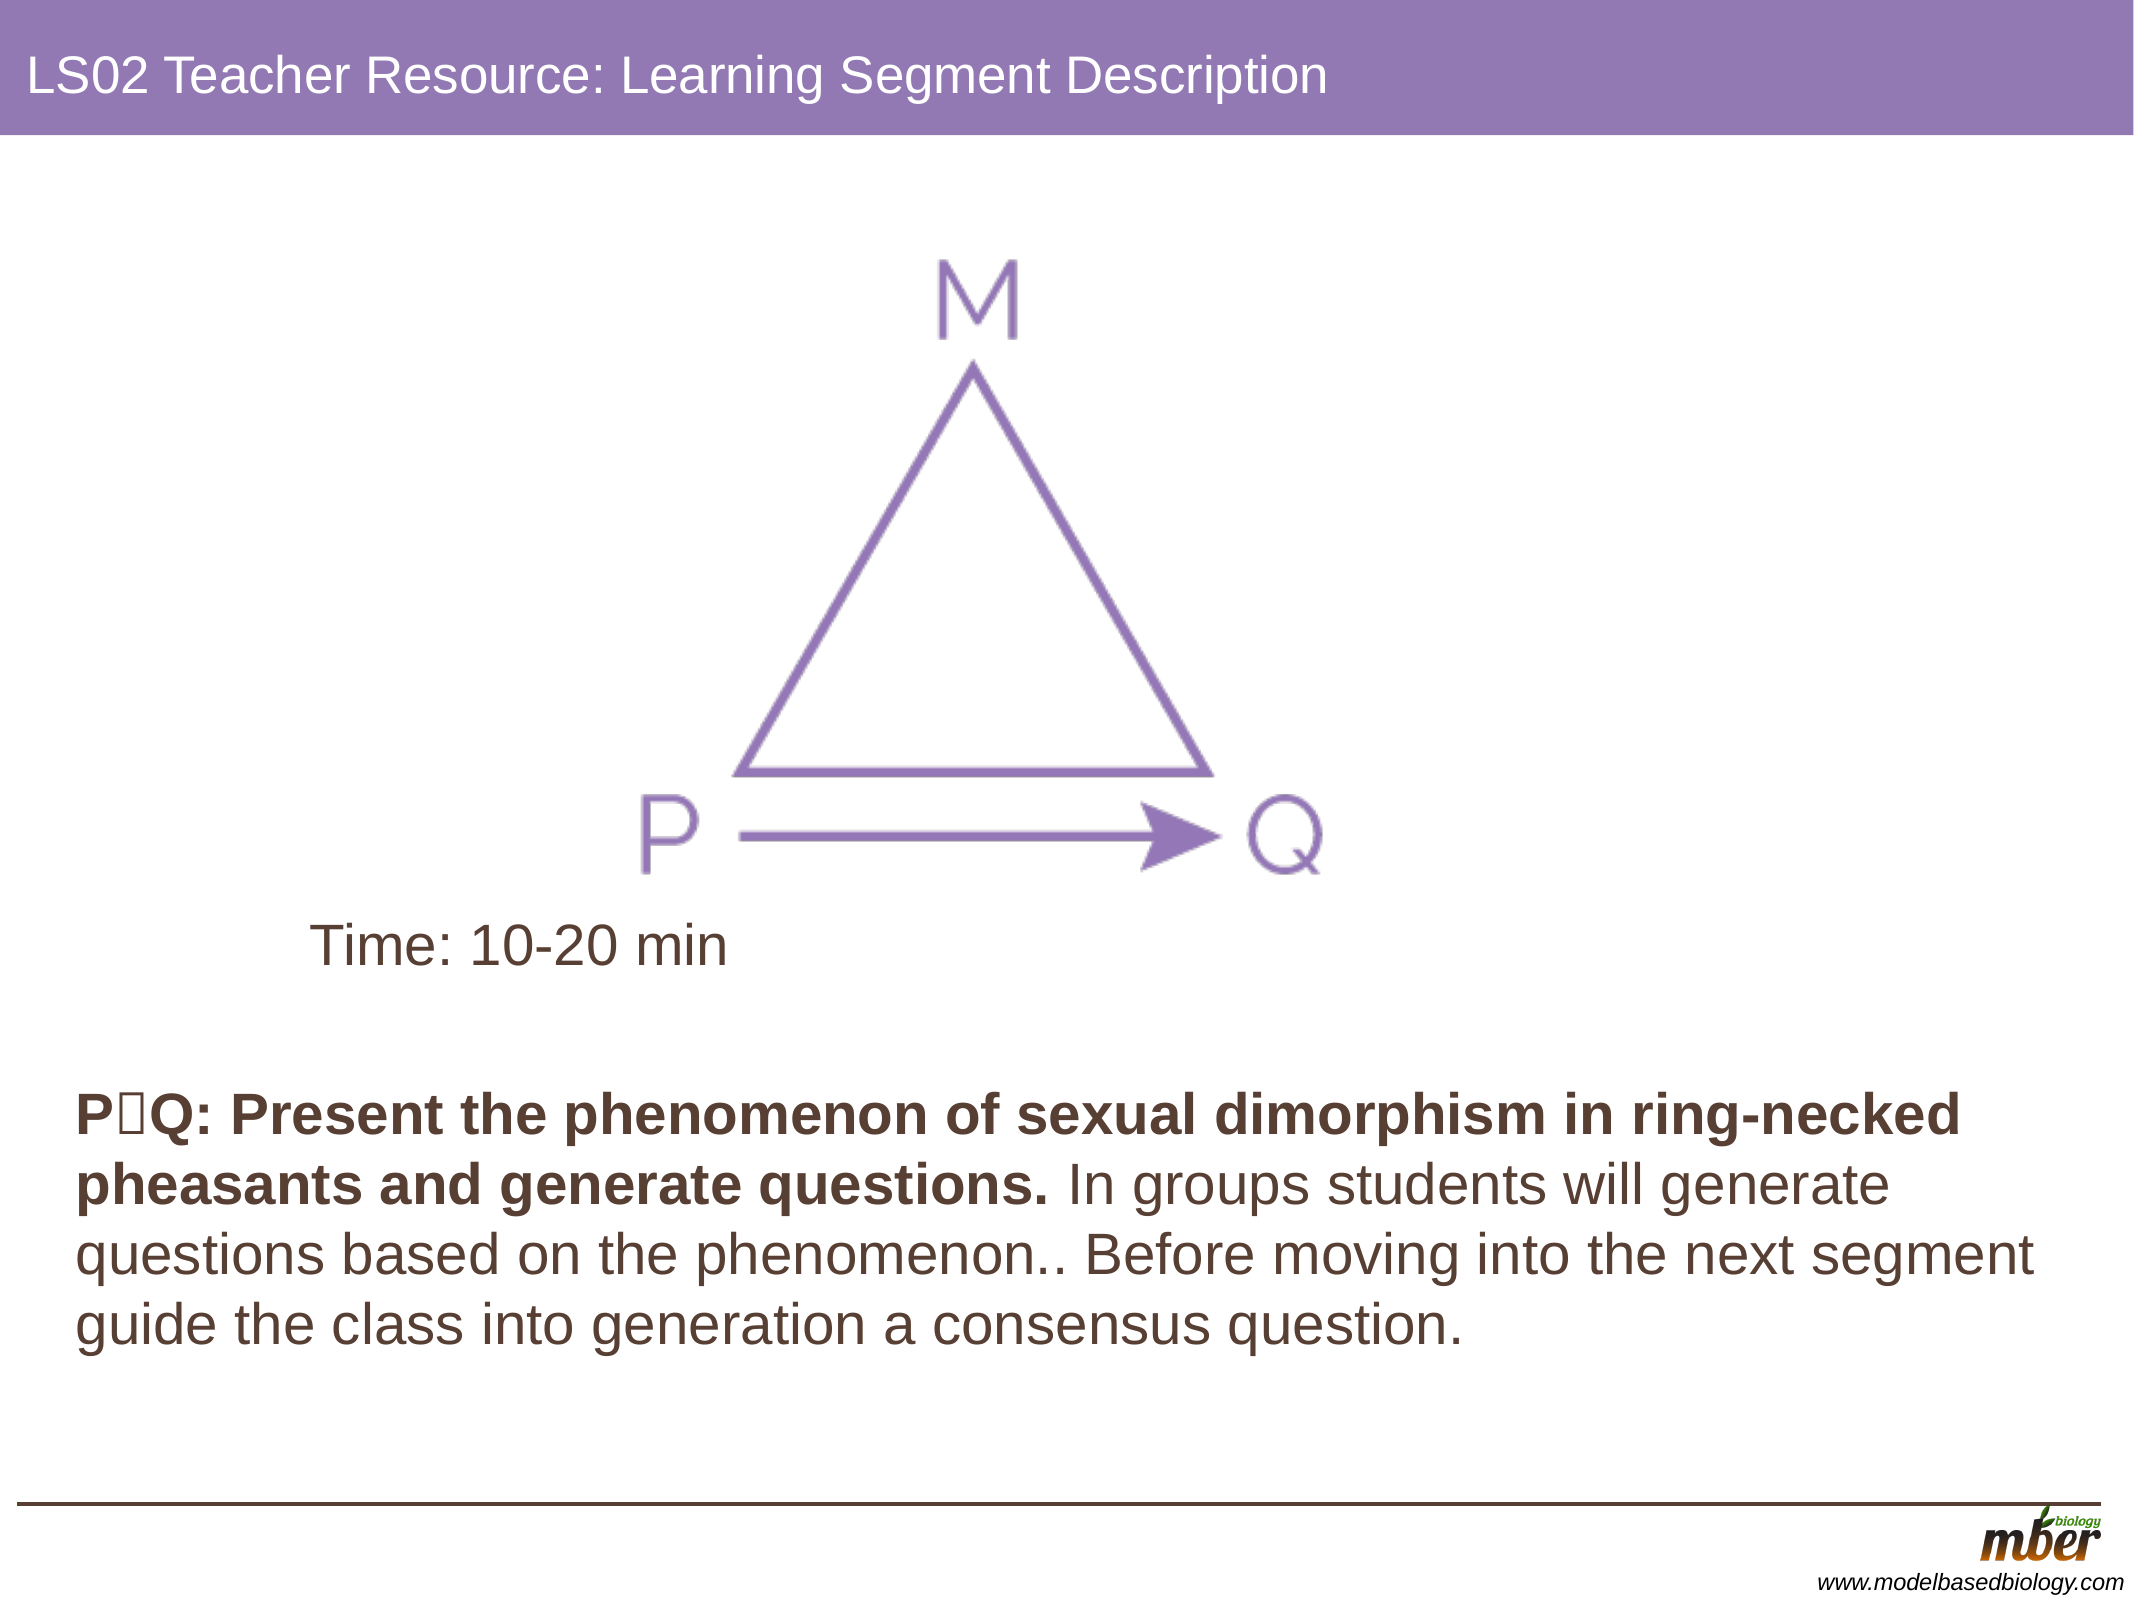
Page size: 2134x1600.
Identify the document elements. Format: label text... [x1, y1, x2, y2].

picture [1980, 1504, 2101, 1561]
picture [632, 244, 1327, 899]
title LS02 Teacher Resource: Learning Segment Description [17, 31, 1736, 114]
text_box PQ: Present the phenomenon of sexual dimorphism in ring-necked pheasants and generate questions. In groups students will generate questions based on the phenomenon.. Before moving into the next segment guide the class into generation a consensus question. [67, 1068, 2061, 1365]
text_box Time: 10-20 min [289, 899, 750, 986]
